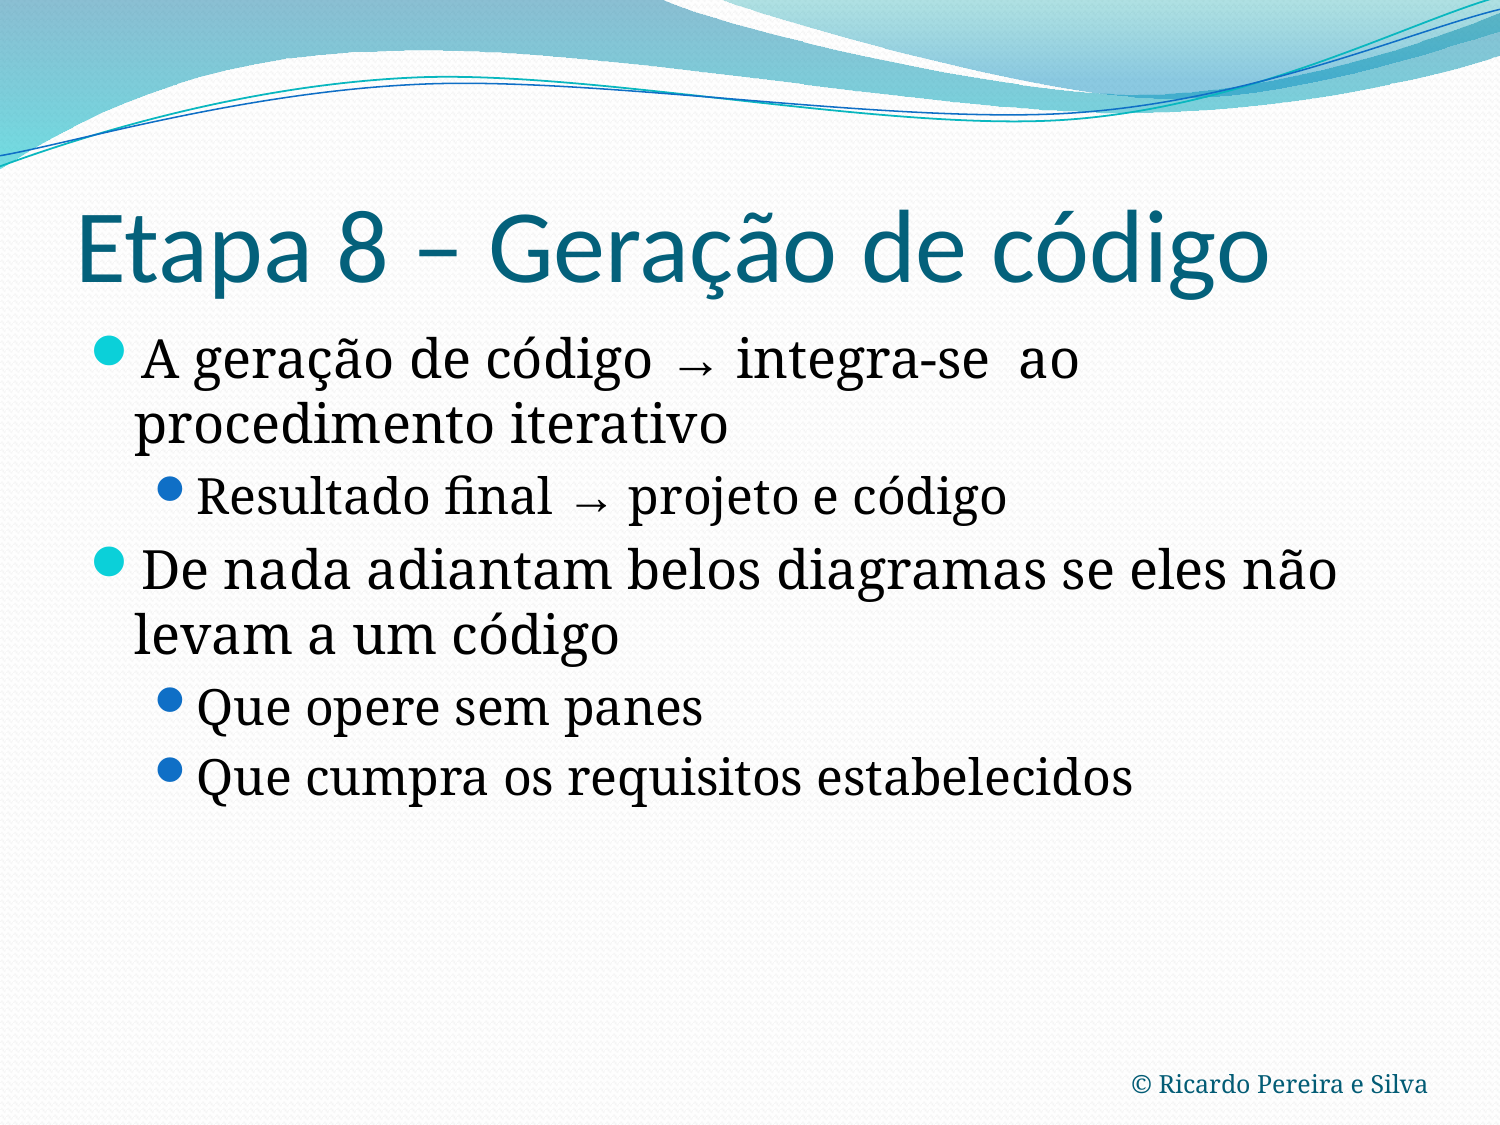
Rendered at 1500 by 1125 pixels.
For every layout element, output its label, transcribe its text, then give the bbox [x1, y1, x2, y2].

footer © Ricardo Pereira e Silva [1101, 1042, 1429, 1103]
title Etapa 8 – Geração de código [75, 115, 1425, 303]
list A geração de código → integra-se ao procedimento iterativo Resultado final → projeto e código De nada adiantam belos diagramas se eles não levam a um código Que opere sem panes Que cumpra os requisitos estabelecidos [75, 317, 1425, 1038]
